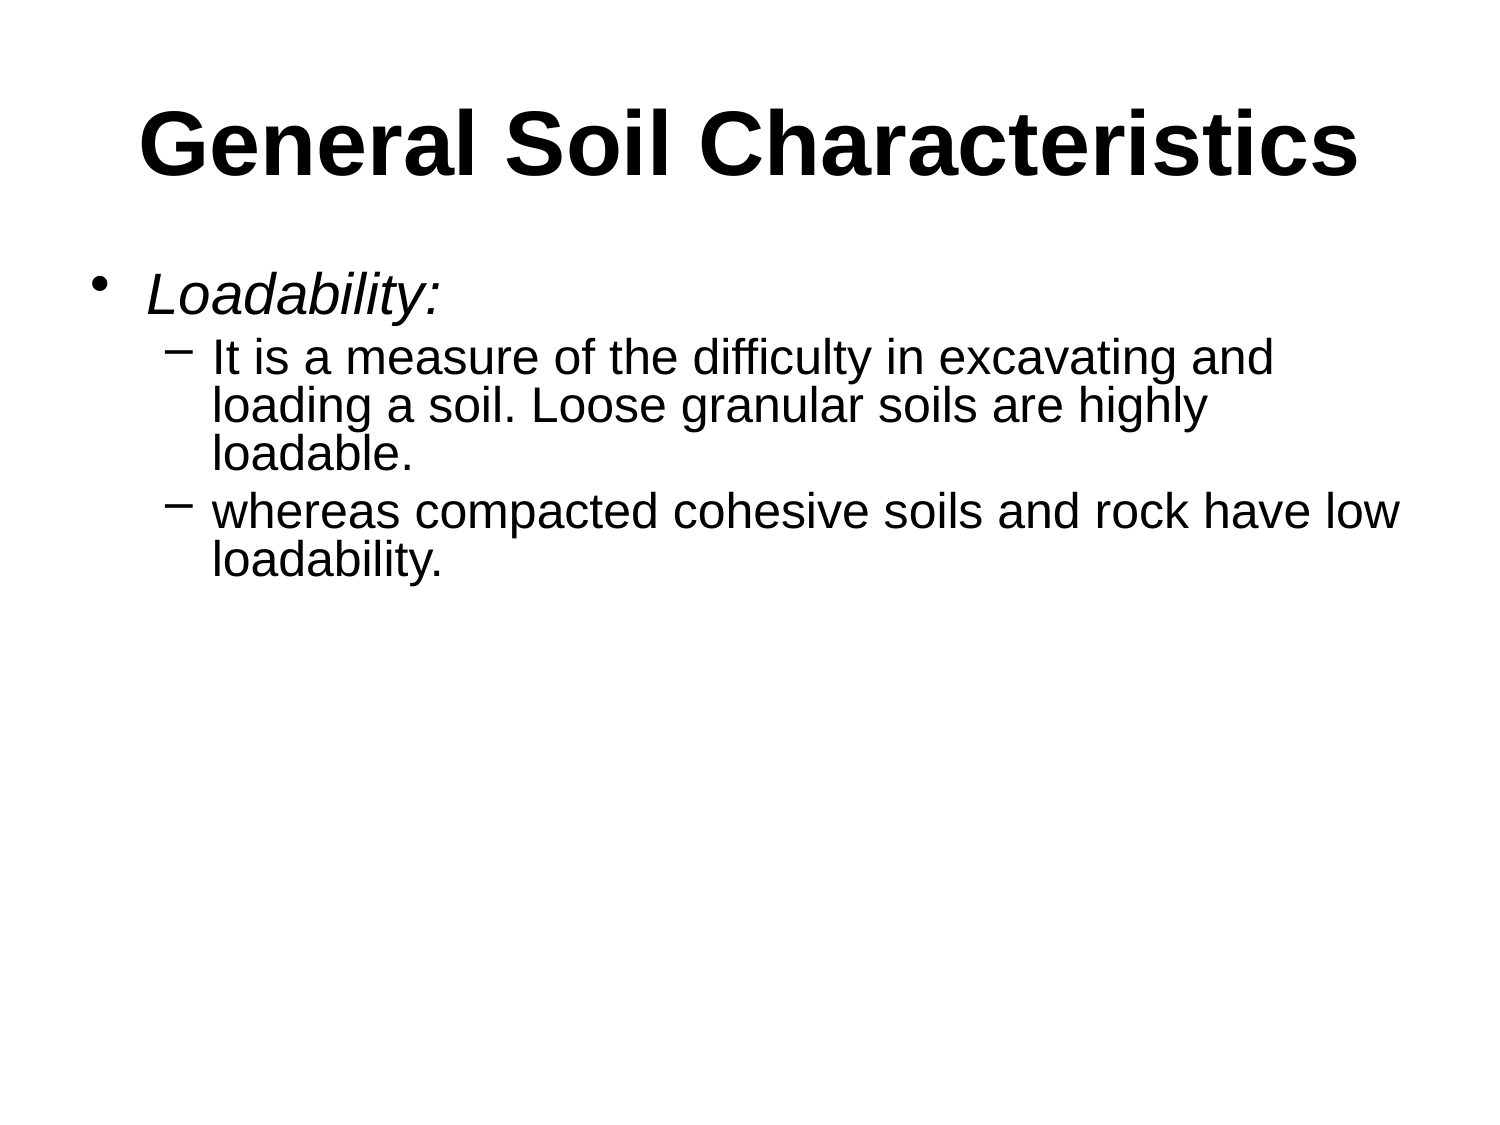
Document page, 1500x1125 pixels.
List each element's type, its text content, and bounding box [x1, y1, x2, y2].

title General Soil Characteristics [74, 44, 1426, 233]
list Loadability: It is a measure of the difficulty in excavating and loading a soil. Loose granular soils are highly loadable. whereas compacted cohesive soils and rock have low loadability. [74, 262, 1426, 1006]
